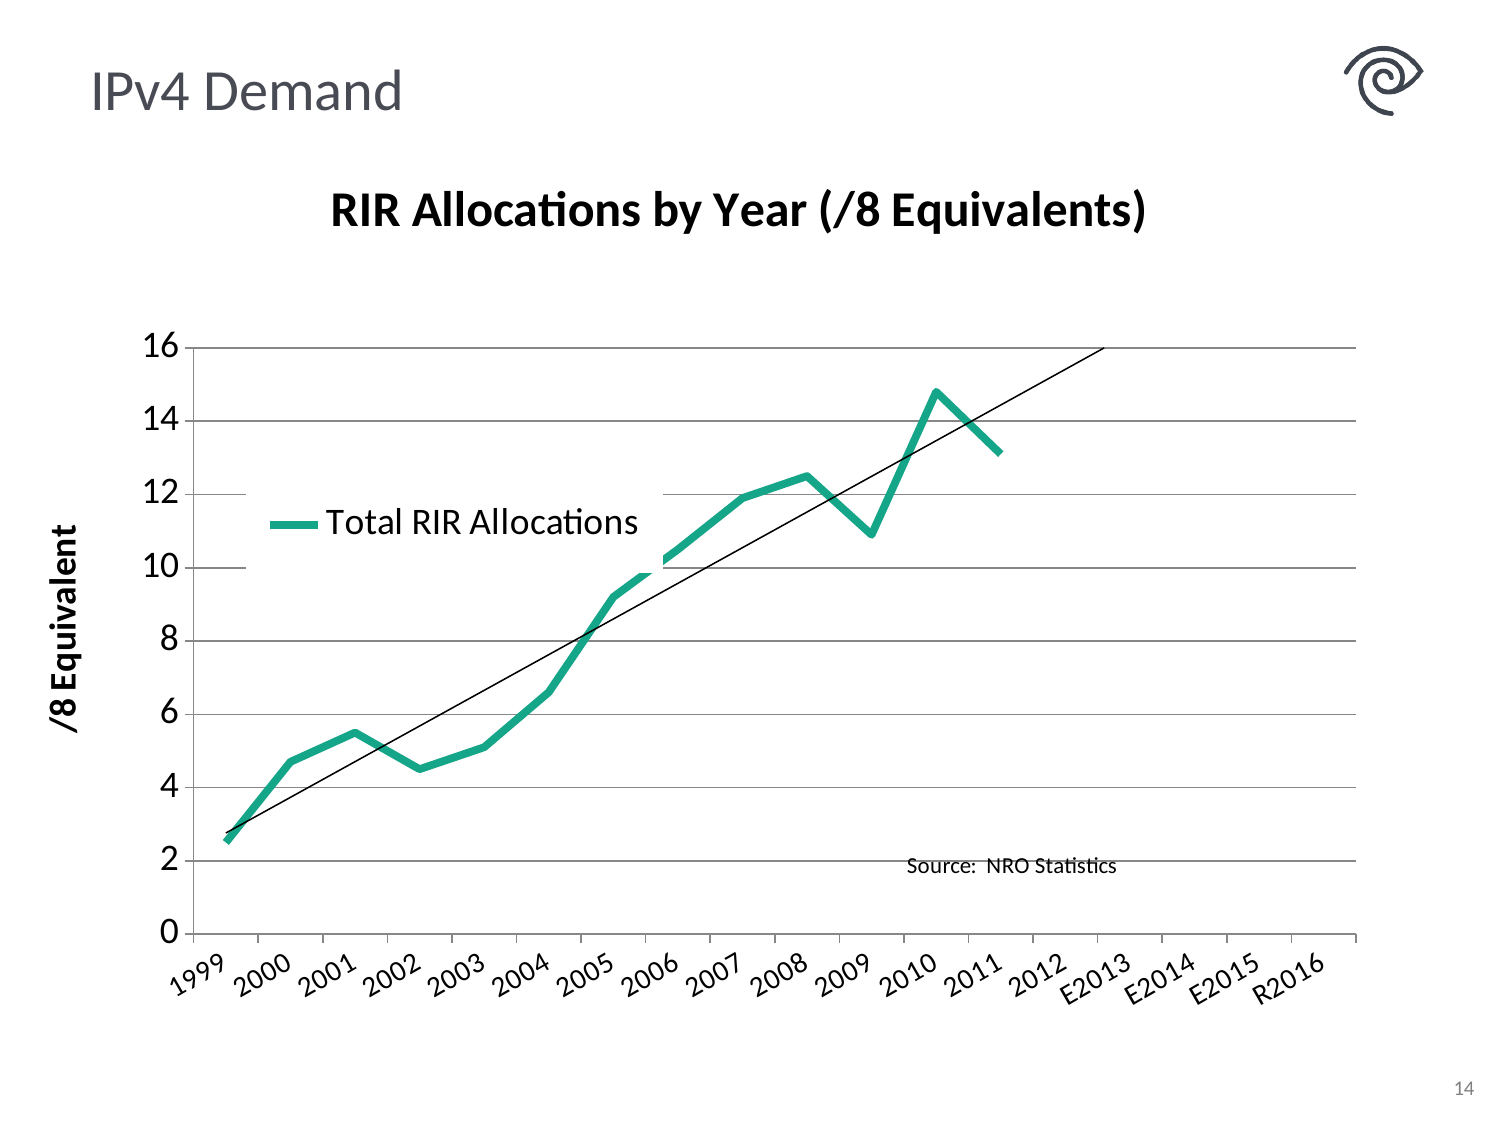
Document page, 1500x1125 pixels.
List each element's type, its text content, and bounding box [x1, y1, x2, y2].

title IPv4 Demand [74, 44, 1315, 146]
picture [1343, 44, 1436, 116]
chart [34, 146, 1444, 1099]
slide_number 13 [1139, 1057, 1490, 1118]
